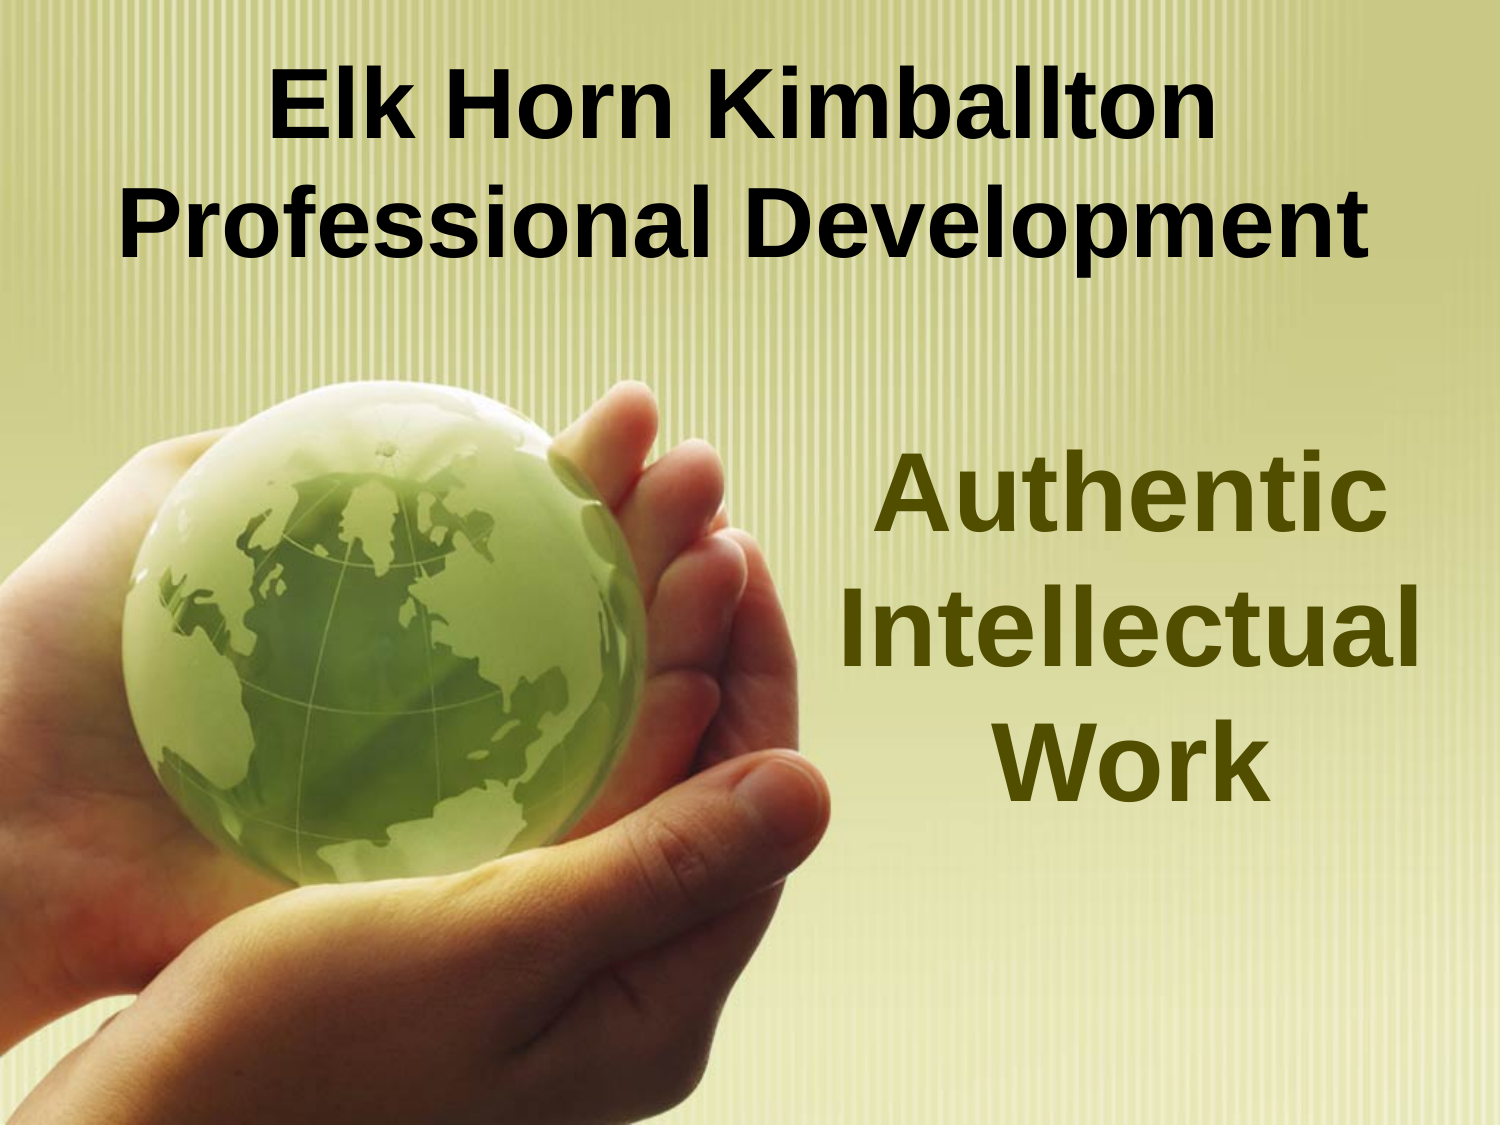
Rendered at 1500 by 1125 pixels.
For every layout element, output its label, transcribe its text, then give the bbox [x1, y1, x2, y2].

title Elk Horn Kimballton Professional Development [33, 37, 1454, 279]
picture [0, 0, 1500, 1125]
subtitle Authentic Intellectual Work [821, 410, 1441, 960]
